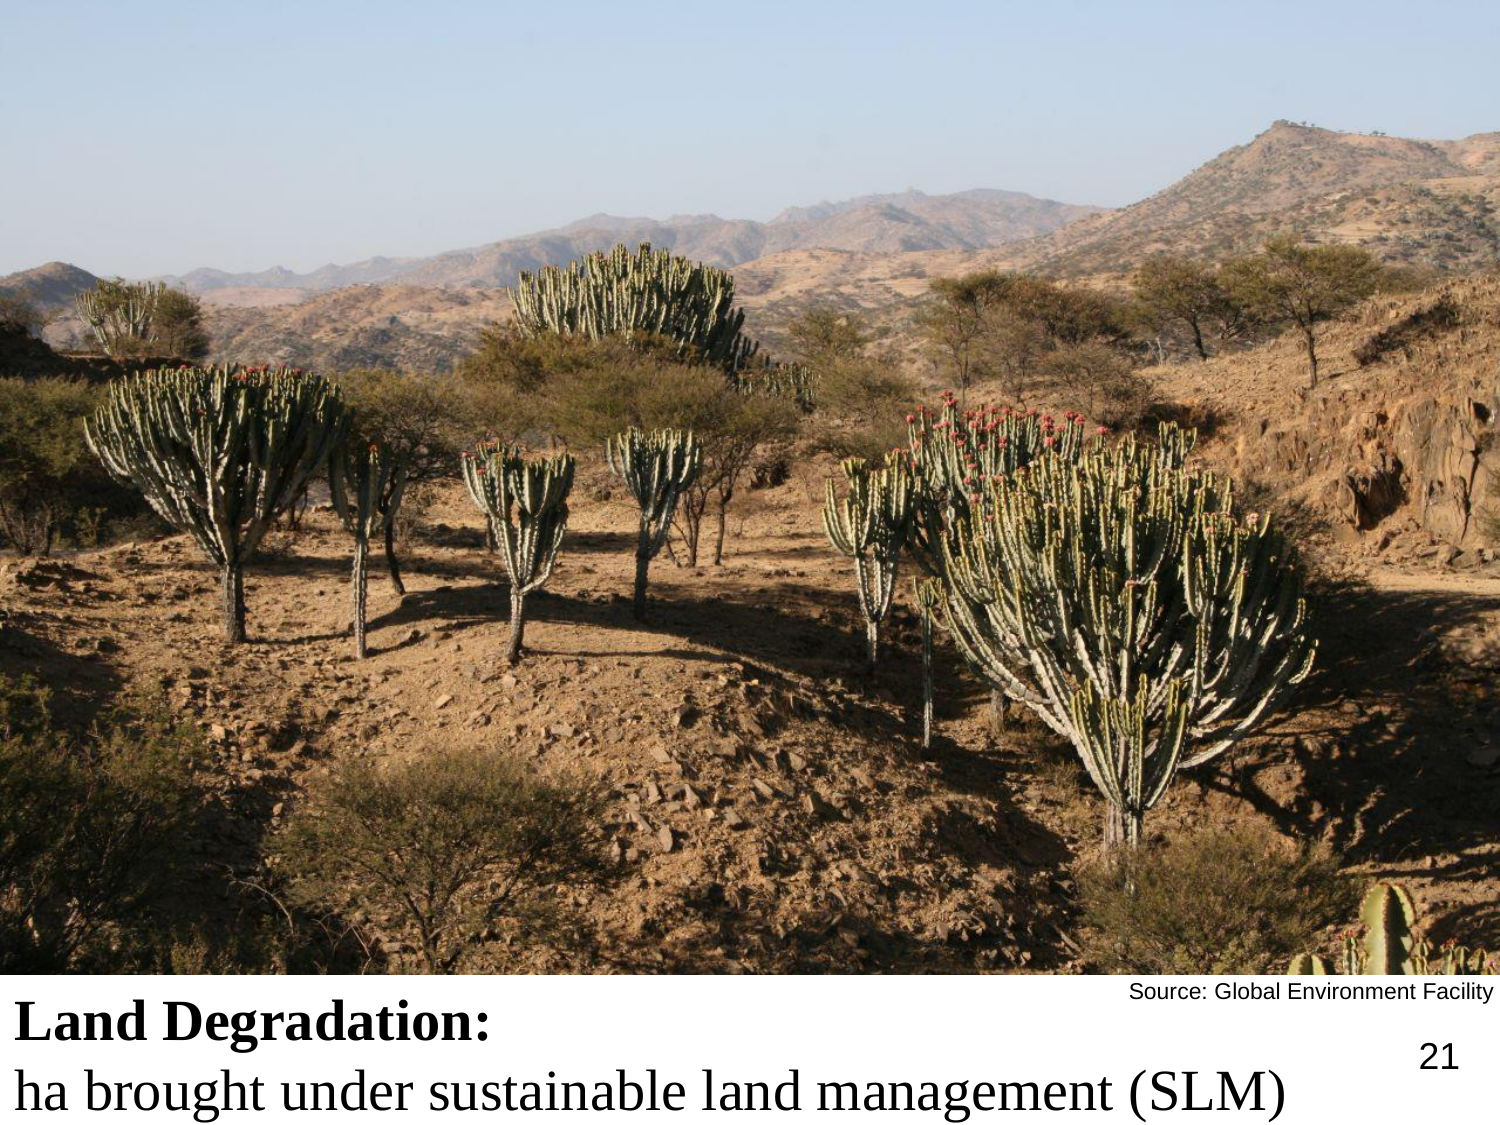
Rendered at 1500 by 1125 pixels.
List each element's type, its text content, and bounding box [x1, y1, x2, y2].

text_box Land Degradation: ha brought under sustainable land management (SLM) [0, 983, 1500, 1125]
slide_number 21 [1387, 1012, 1500, 1095]
picture [0, 0, 1500, 976]
text_box Source: Global Environment Facility [1114, 982, 1500, 1012]
